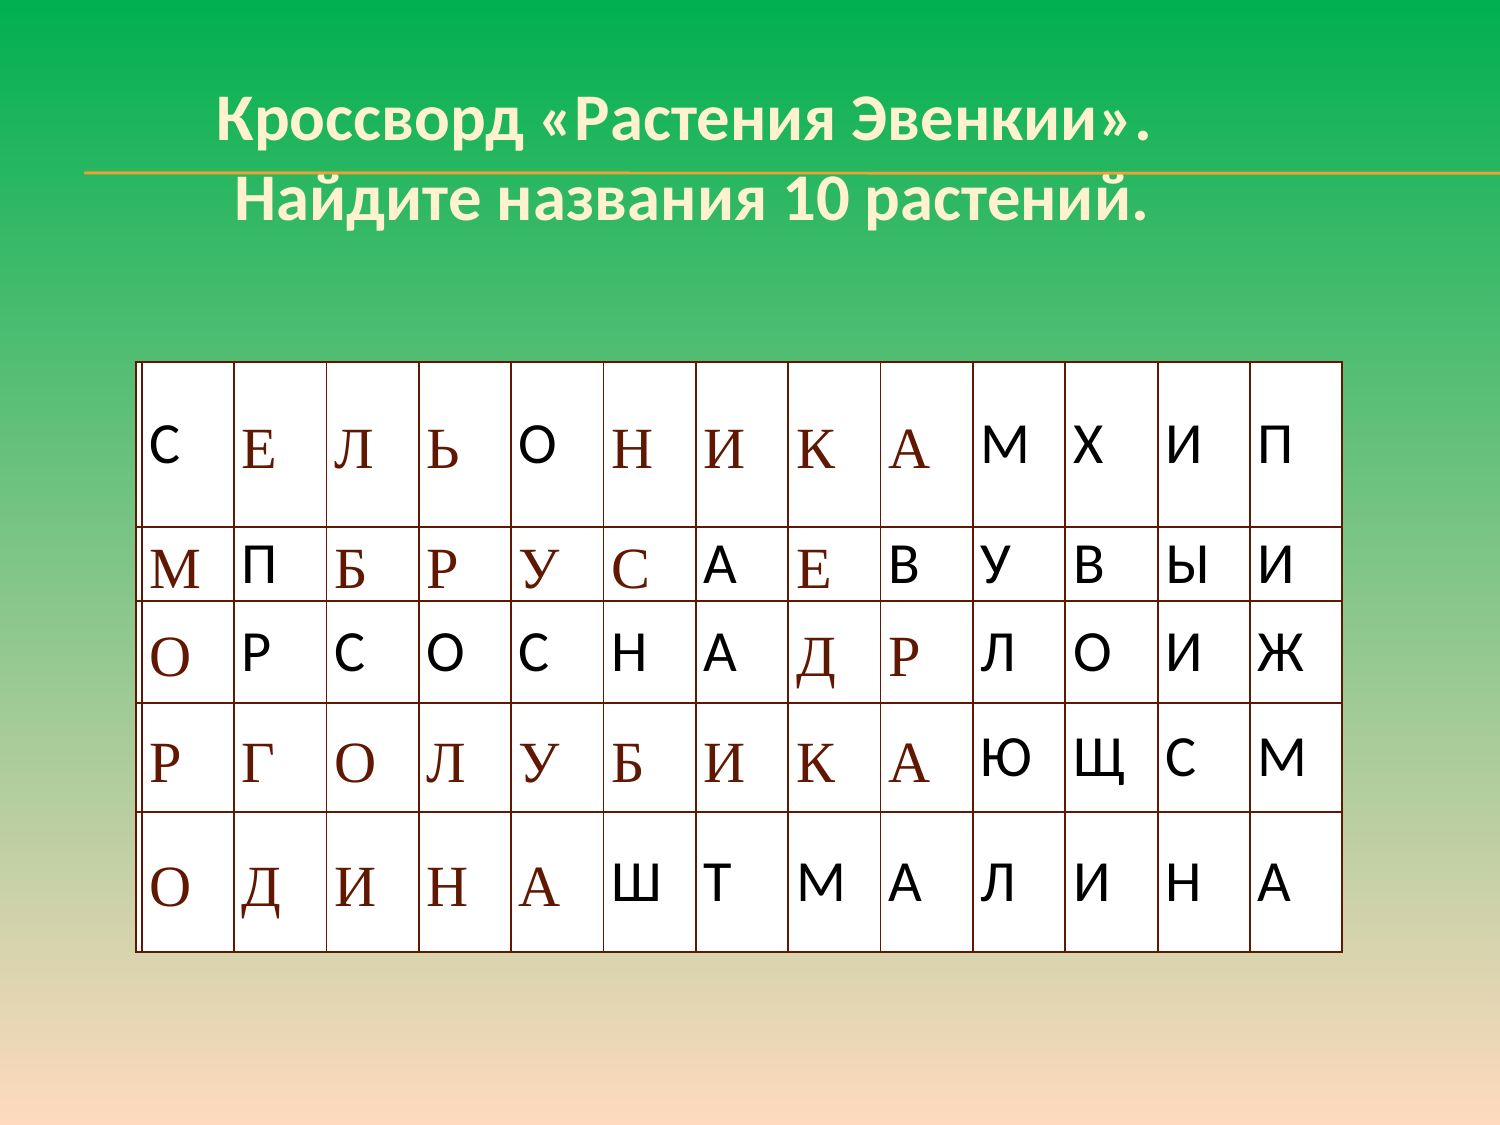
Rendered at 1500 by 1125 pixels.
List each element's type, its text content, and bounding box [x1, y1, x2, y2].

table_cell У [512, 528, 603, 600]
table_cell М [789, 813, 880, 951]
table_cell А [1251, 813, 1341, 951]
table_cell И [1251, 528, 1341, 600]
table_cell А [881, 704, 972, 811]
table_header М [974, 363, 1064, 526]
table_cell И [327, 813, 418, 951]
table_cell А [137, 602, 141, 702]
table_header Ц [137, 363, 141, 526]
table_cell Л [974, 813, 1064, 951]
table_cell Л [420, 704, 510, 811]
table_header С [143, 363, 233, 526]
table_cell И [697, 704, 787, 811]
table_cell Ы [1159, 528, 1249, 600]
table_cell Н [420, 813, 510, 951]
table_cell С [604, 528, 695, 600]
table_cell С [327, 602, 418, 702]
table_cell Р [235, 602, 326, 702]
table_header О [512, 363, 603, 526]
table_header П [1251, 363, 1341, 526]
table_cell Б [604, 704, 695, 811]
table_cell М [143, 528, 233, 600]
table_header Х [1066, 363, 1157, 526]
table_cell Р [881, 602, 972, 702]
table_cell В [137, 528, 141, 600]
table_cell С [1159, 704, 1249, 811]
table_cell О [420, 602, 510, 702]
table_header И [697, 363, 787, 526]
table_cell С [137, 704, 141, 811]
table_cell О [327, 704, 418, 811]
table_cell Б [327, 528, 418, 600]
table_cell Щ [1066, 704, 1157, 811]
table_cell У [512, 704, 603, 811]
table_cell В [1066, 528, 1157, 600]
table_header Ь [420, 363, 510, 526]
table_header И [1159, 363, 1249, 526]
table_cell Ж [1251, 602, 1341, 702]
table_cell Д [235, 813, 326, 951]
table_header К [789, 363, 880, 526]
table_cell В [881, 528, 972, 600]
table_header Е [235, 363, 326, 526]
table_cell К [789, 704, 880, 811]
table_cell Н [1159, 813, 1249, 951]
table_cell М [1251, 704, 1341, 811]
table_cell О [143, 602, 233, 702]
table_cell Р [143, 704, 233, 811]
table_cell А [697, 602, 787, 702]
table_cell П [235, 528, 326, 600]
table_cell Е [789, 528, 880, 600]
table_cell И [1066, 813, 1157, 951]
table_cell Л [137, 813, 141, 951]
table_cell О [1066, 602, 1157, 702]
table_cell Л [974, 602, 1064, 702]
table_cell А [881, 813, 972, 951]
table_cell Г [235, 704, 326, 811]
table_header А [881, 363, 972, 526]
table_cell А [512, 813, 603, 951]
table_cell И [1159, 602, 1249, 702]
table_cell Ю [974, 704, 1064, 811]
table_cell А [697, 528, 787, 600]
text_box Кроссворд «Растения Эвенкии». Найдите названия 10 растений. [29, 66, 1341, 242]
table_cell Н [604, 602, 695, 702]
table_cell У [974, 528, 1064, 600]
table_cell Р [420, 528, 510, 600]
table_cell Т [697, 813, 787, 951]
table_cell Ш [604, 813, 695, 951]
table_cell С [512, 602, 603, 702]
table_header Н [604, 363, 695, 526]
table_header Л [327, 363, 418, 526]
table_cell Д [789, 602, 880, 702]
table_cell О [143, 813, 233, 951]
